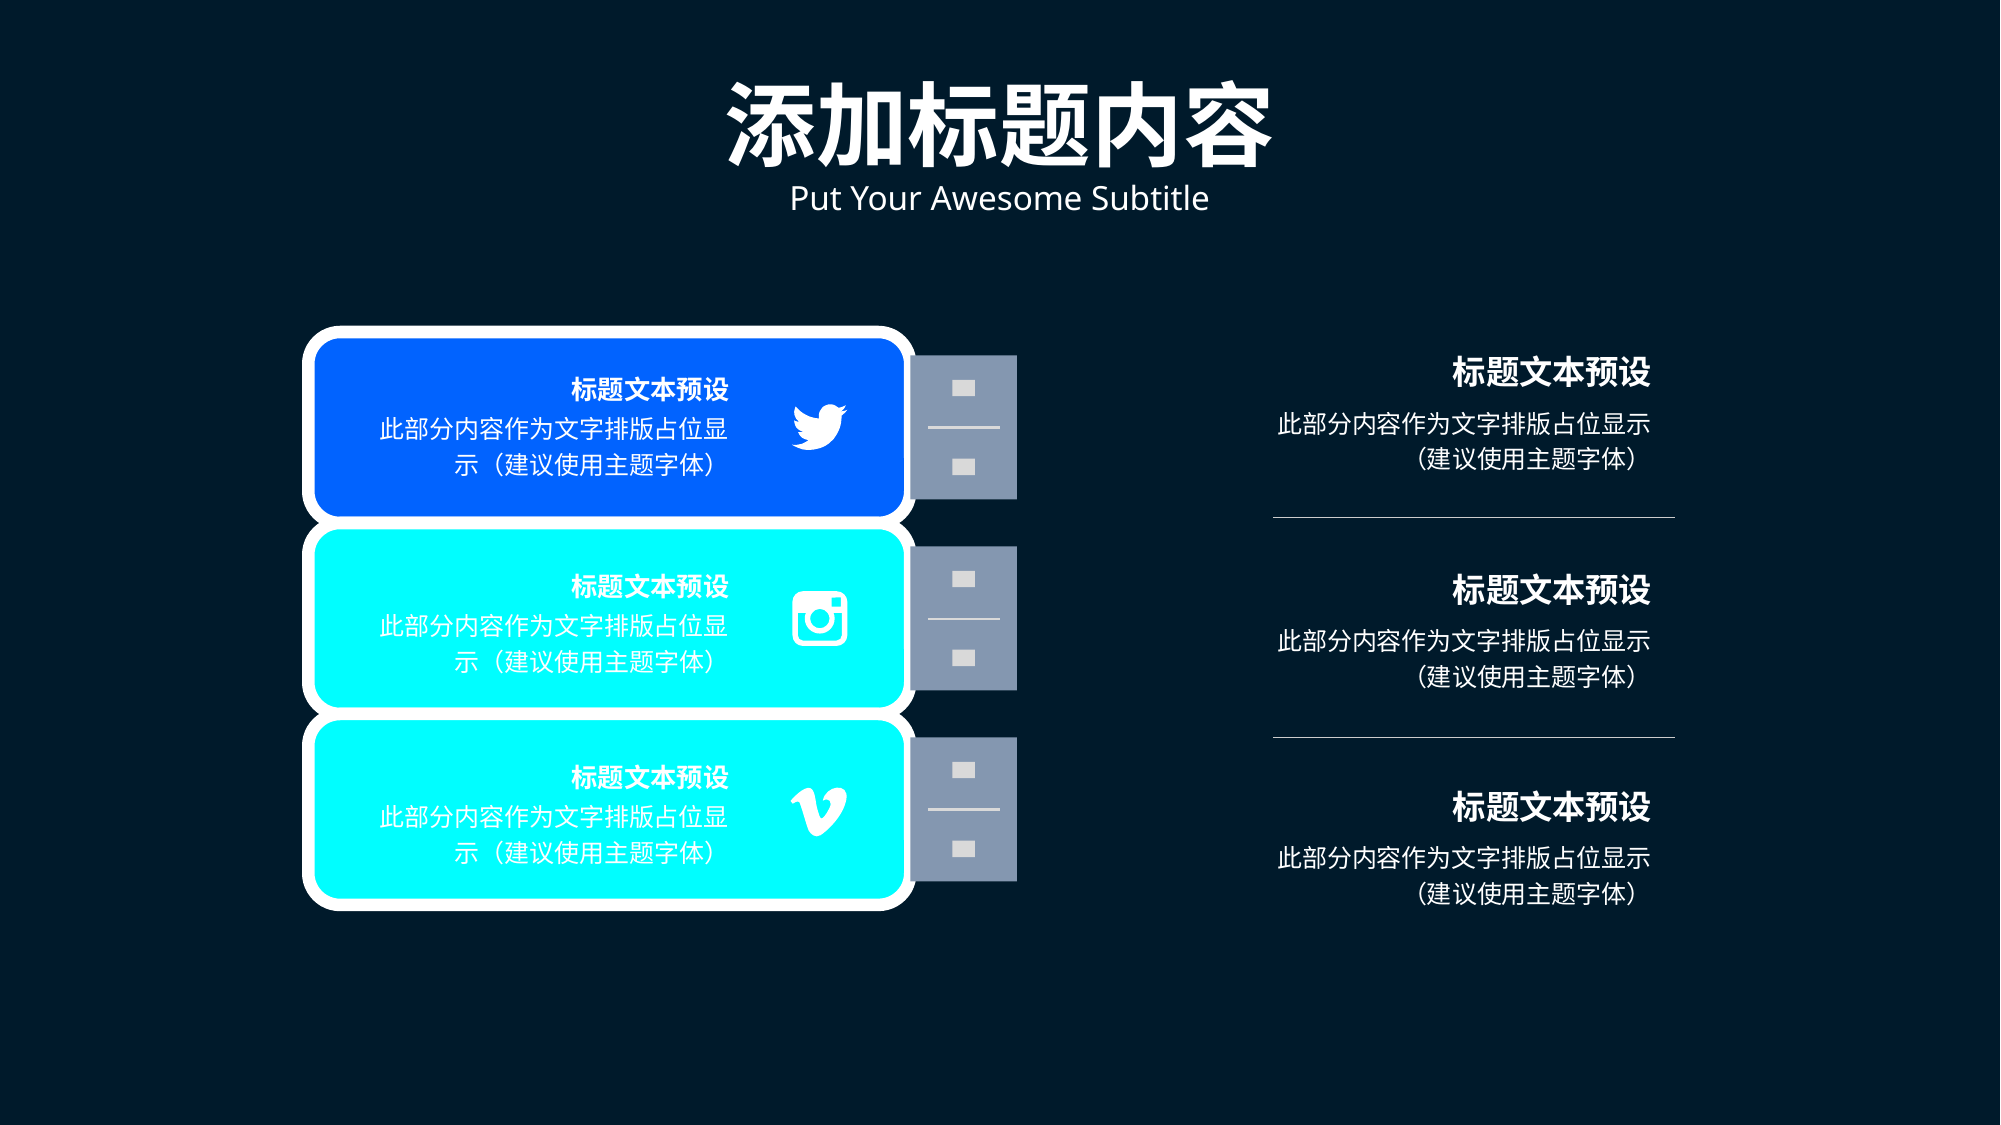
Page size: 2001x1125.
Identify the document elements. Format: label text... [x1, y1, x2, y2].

text_box Put Your Awesome Subtitle [774, 169, 1226, 225]
text_box 添加标题内容 [709, 60, 1291, 185]
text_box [308, 332, 1018, 906]
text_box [1223, 351, 1675, 920]
